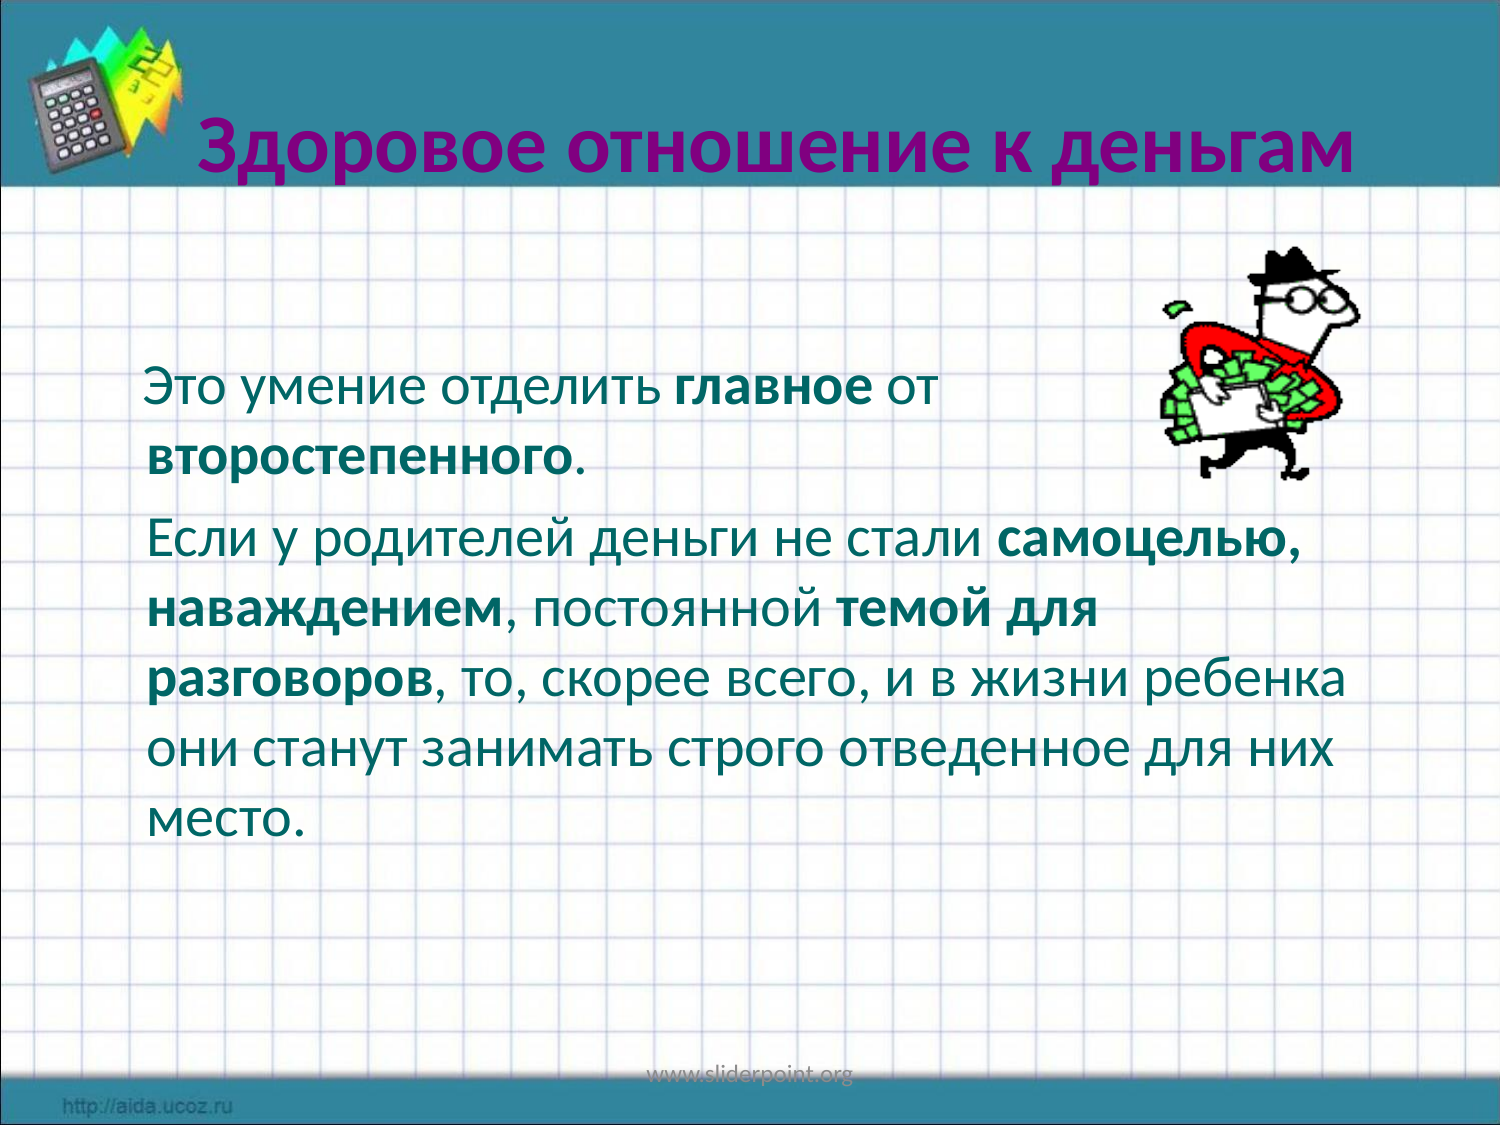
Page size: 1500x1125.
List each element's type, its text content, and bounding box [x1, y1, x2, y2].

list Это умение отделить главное от второстепенного. Если у родителей деньги не стали самоцелью, наваждением, постоянной темой для разговоров, то, скорее всего, и в жизни ребенка они станут занимать строго отведенное для них место. [74, 338, 1393, 1006]
footer www.sliderpoint.org [512, 1042, 988, 1103]
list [1117, 241, 1405, 487]
title Здоровое отношение к деньгам [74, 44, 1426, 233]
picture [0, 0, 1500, 1125]
